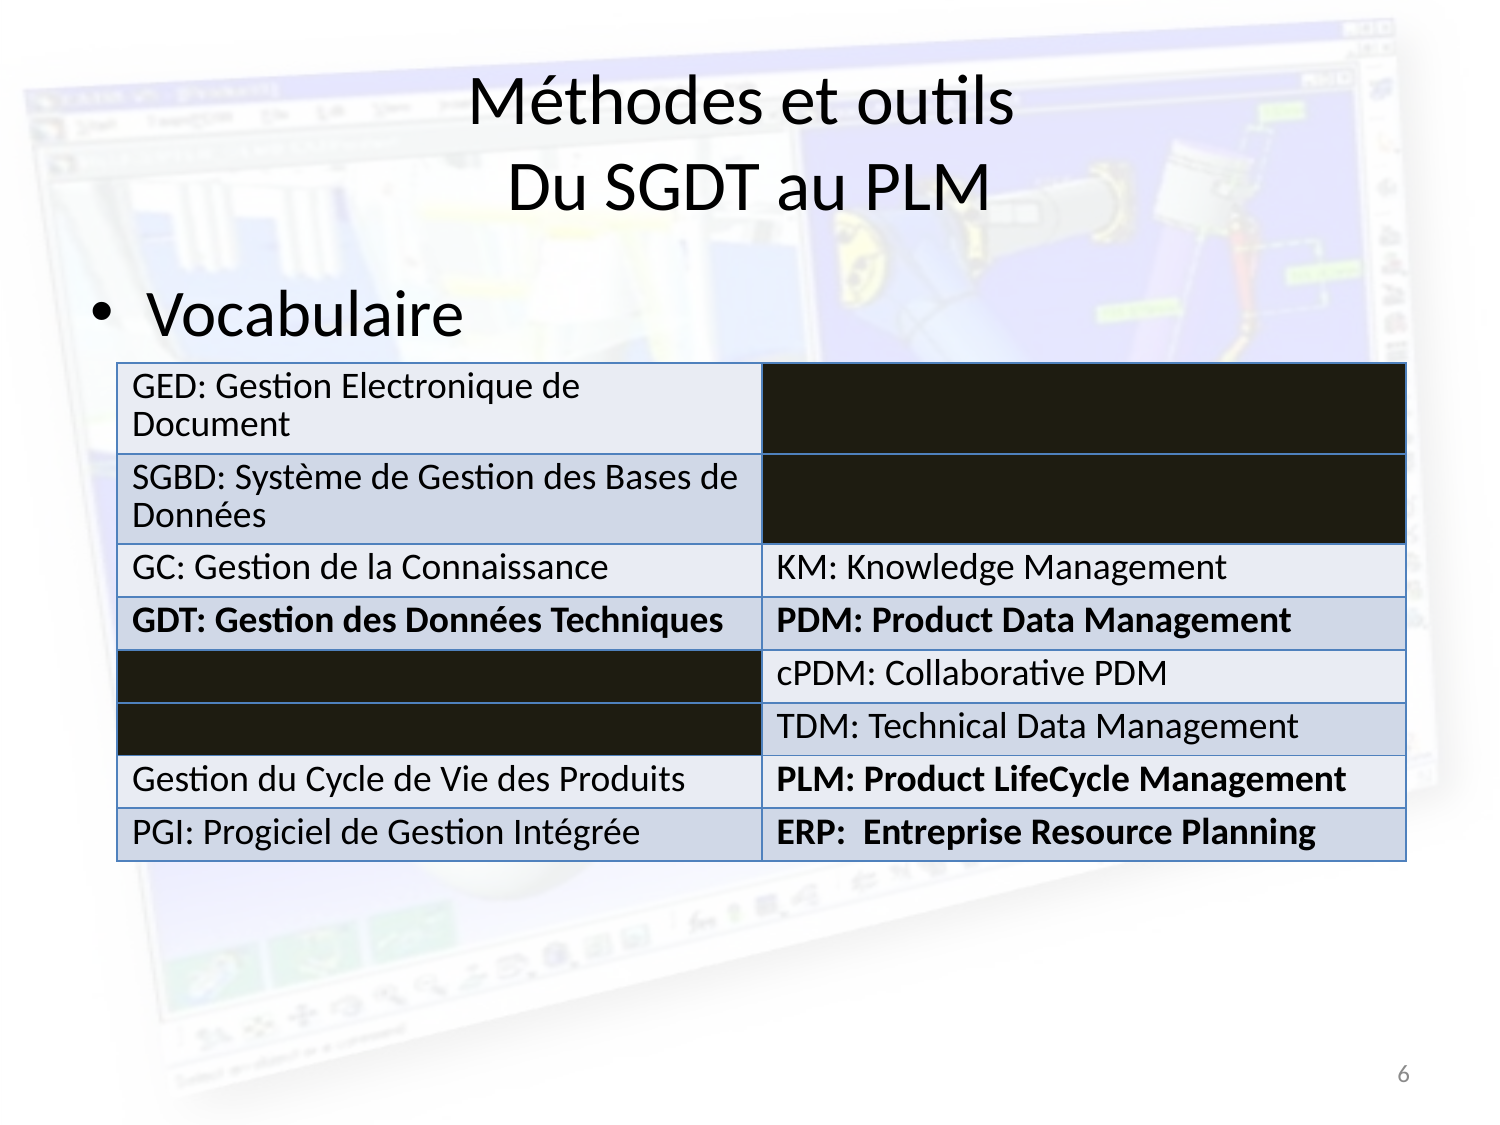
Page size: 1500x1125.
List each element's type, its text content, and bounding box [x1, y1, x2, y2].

table_cell GC: Gestion de la Connaissance [118, 545, 761, 596]
list Vocabulaire [75, 262, 1425, 1005]
table_cell [118, 704, 761, 755]
table_cell PLM: Product LifeCycle Management [763, 756, 1405, 807]
slide_number 6 [1074, 1042, 1425, 1103]
table_cell PDM: Product Data Management [763, 598, 1405, 649]
table_cell ERP: Entreprise Resource Planning [763, 809, 1405, 860]
table_cell cPDM: Collaborative PDM [763, 651, 1405, 702]
table_cell GDT: Gestion des Données Techniques [118, 598, 761, 649]
table_cell PGI: Progiciel de Gestion Intégrée [118, 809, 761, 860]
table_cell TDM: Technical Data Management [763, 704, 1405, 755]
table_cell [763, 455, 1405, 543]
table_cell [118, 651, 761, 702]
table_header GED: Gestion Electronique de Document [118, 364, 761, 453]
table_header [763, 364, 1405, 453]
table_cell KM: Knowledge Management [763, 545, 1405, 596]
table_cell SGBD: Système de Gestion des Bases de Données [118, 455, 761, 543]
title Méthodes et outils Du SGDT au PLM [75, 45, 1425, 233]
table_cell Gestion du Cycle de Vie des Produits [118, 756, 761, 807]
